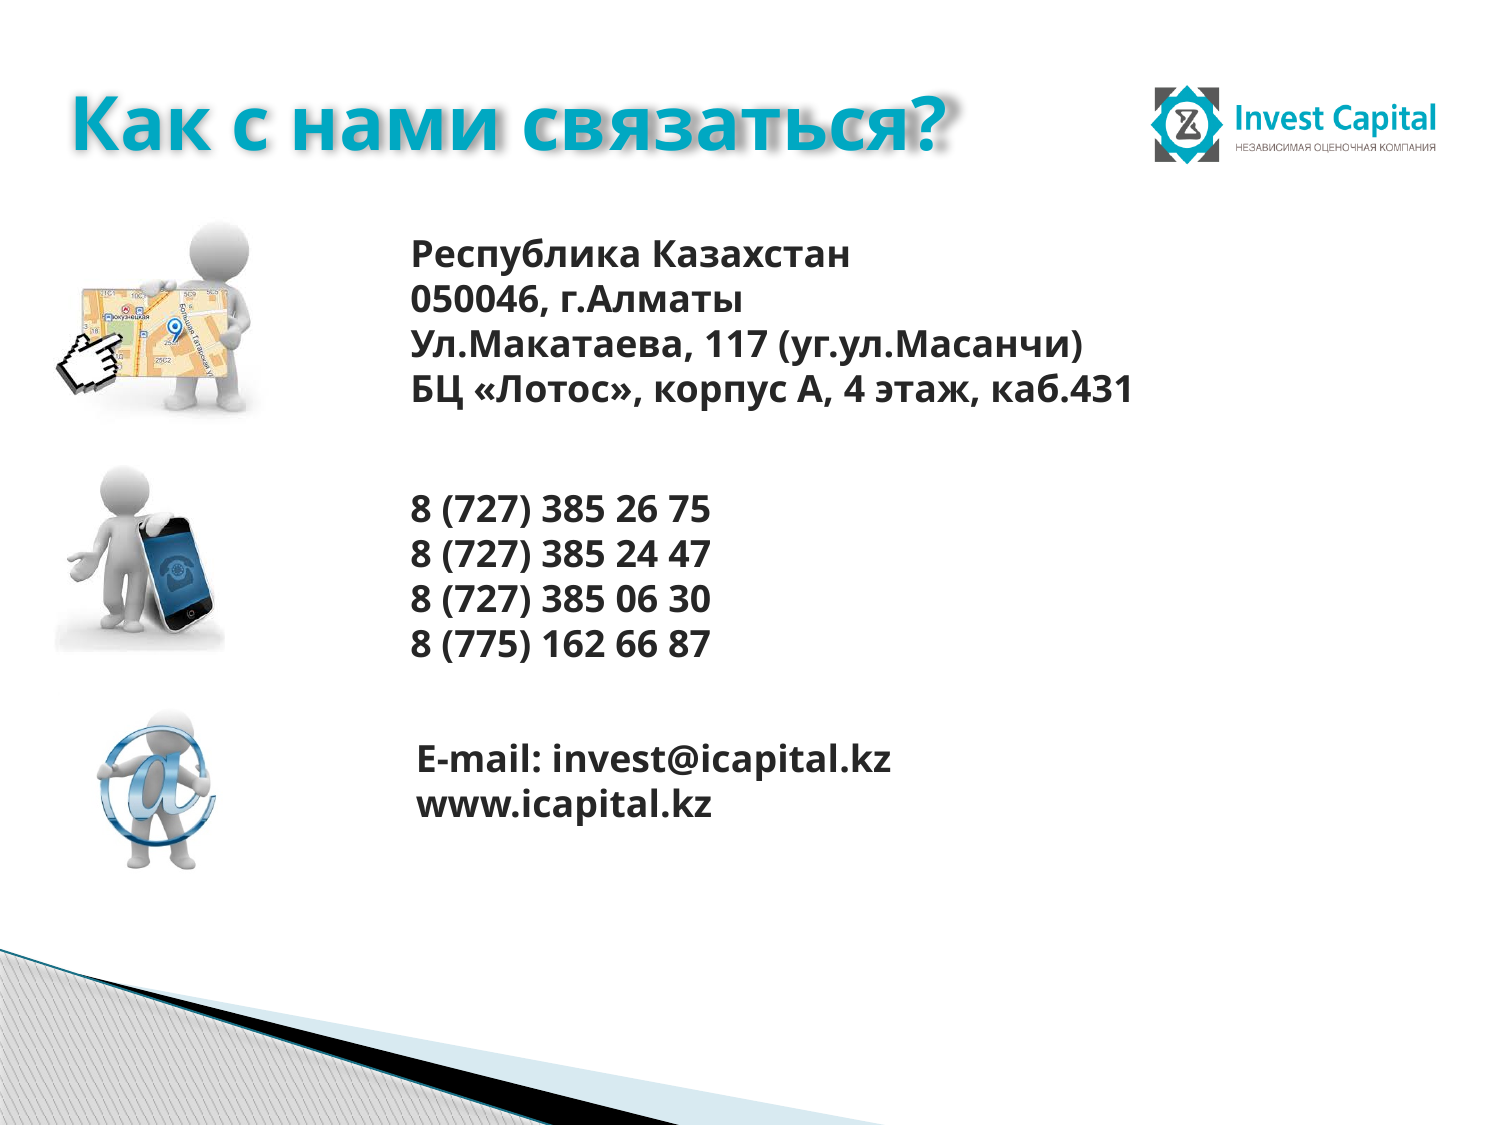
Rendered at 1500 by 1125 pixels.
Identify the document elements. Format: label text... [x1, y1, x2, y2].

picture [57, 692, 259, 894]
picture [1129, 59, 1462, 190]
text_box Республика Казахстан 050046, г.Алматы Ул.Макатаева, 117 (уг.ул.Масанчи) БЦ «Лотос», корпус А, 4 этаж, каб.431 [395, 222, 1211, 418]
picture [52, 451, 226, 656]
text_box Как с нами связаться? [55, 68, 963, 174]
picture [52, 217, 278, 425]
text_box 8 (727) 385 26 75 8 (727) 385 24 47 8 (727) 385 06 30 8 (775) 162 66 87 [395, 477, 804, 673]
text_box E-mail: invest@icapital.kz www.icapital.kz [401, 727, 907, 833]
